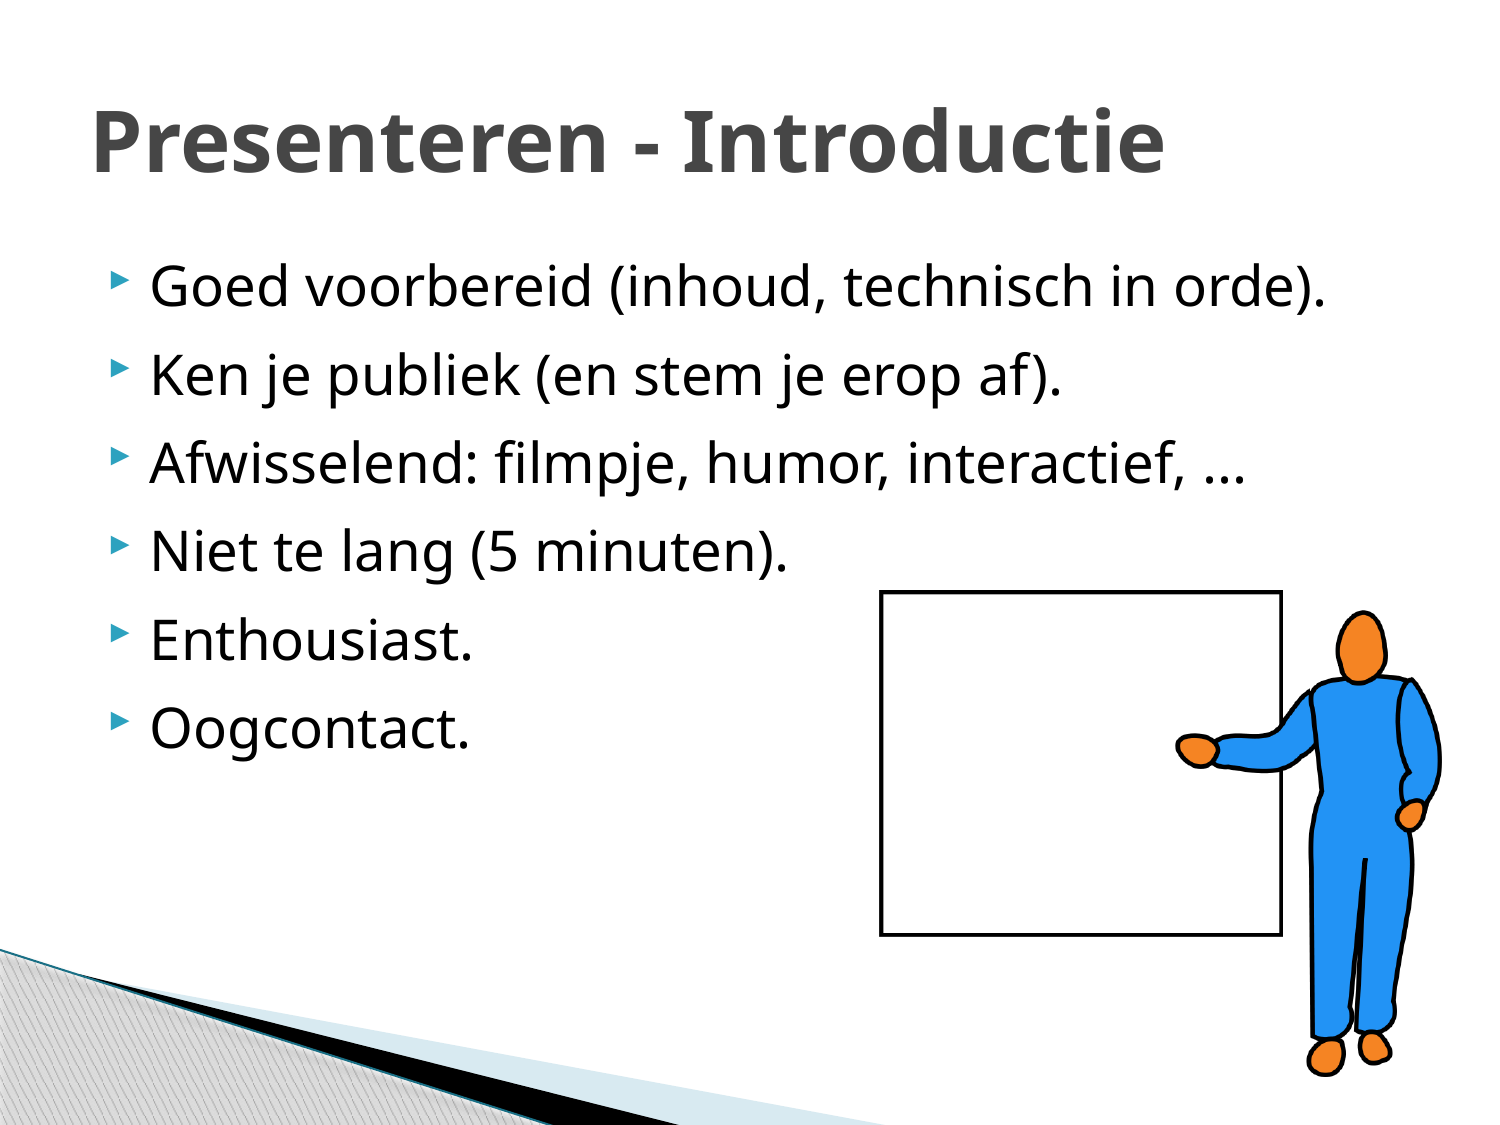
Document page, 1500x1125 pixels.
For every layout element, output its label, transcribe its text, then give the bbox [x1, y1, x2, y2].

title Presenteren - Introductie [75, 45, 1425, 233]
list Goed voorbereid (inhoud, technisch in orde). Ken je publiek (en stem je erop af). Afwisselend: filmpje, humor, interactief, ... Niet te lang (5 minuten). Enthousiast. Oogcontact. [75, 243, 1425, 986]
picture [879, 590, 1443, 1077]
